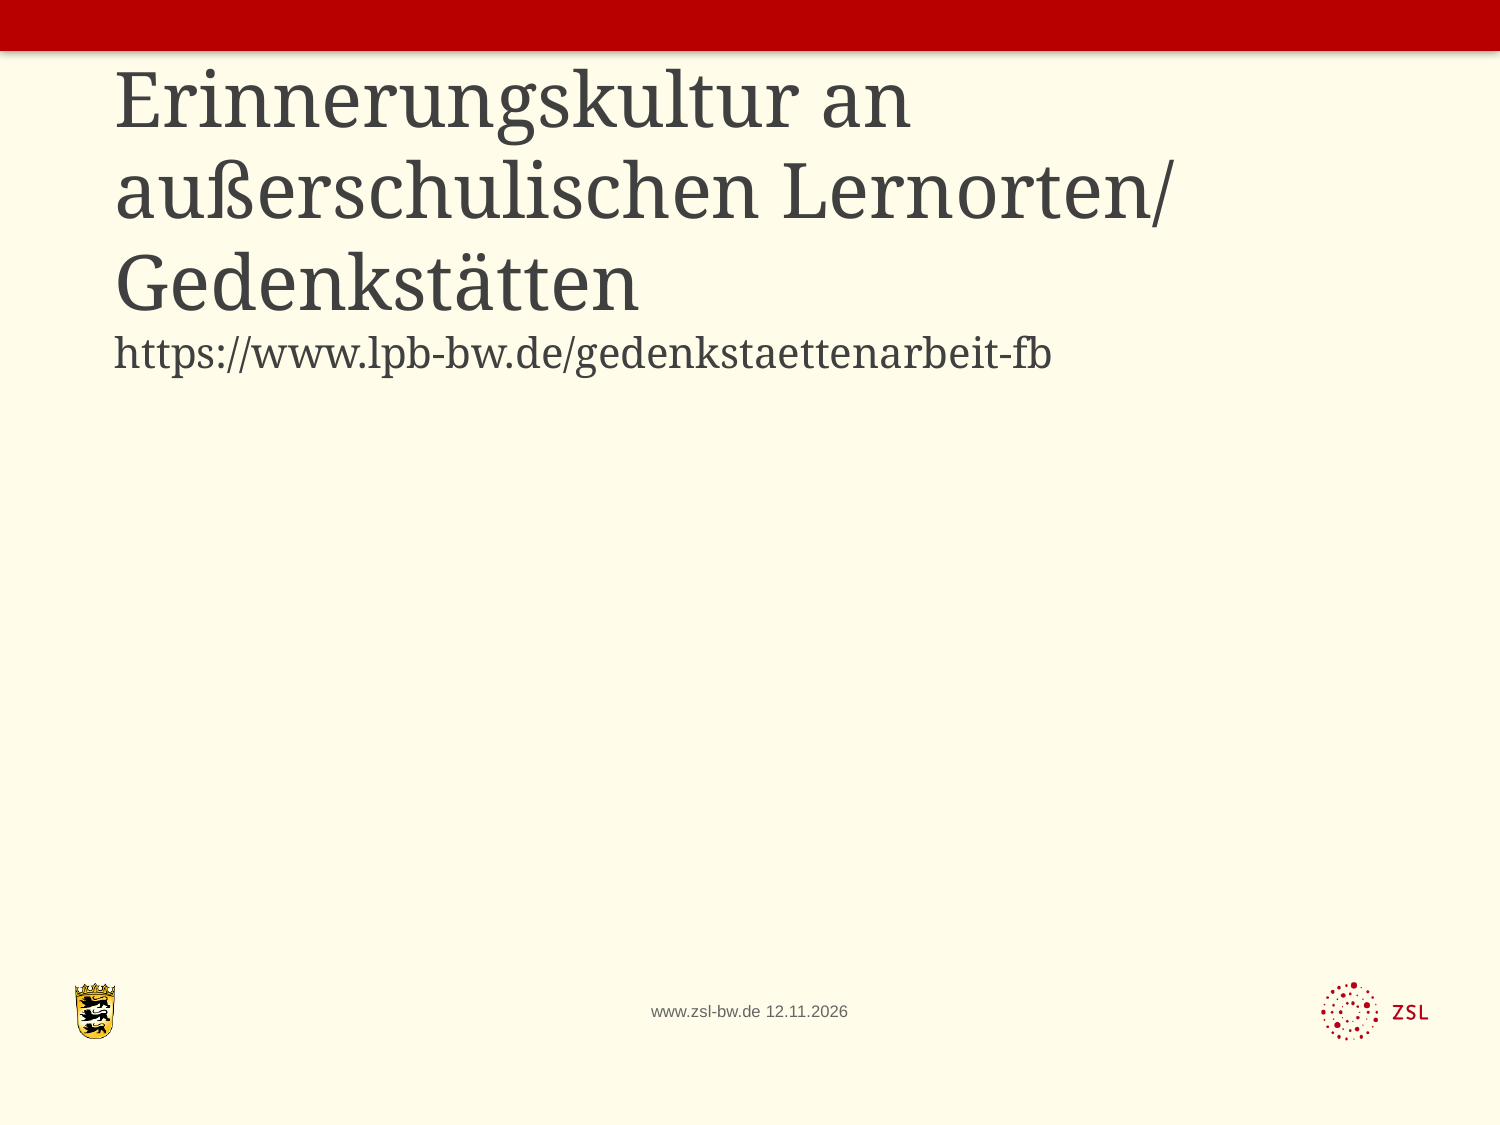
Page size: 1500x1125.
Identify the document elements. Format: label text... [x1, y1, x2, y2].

title Erinnerungskultur an außerschulischen Lernorten/ Gedenkstätten https://www.lpb-bw.de/gedenkstaettenarbeit-fb [100, 41, 1451, 386]
picture [73, 981, 117, 1041]
picture [1320, 981, 1429, 1041]
